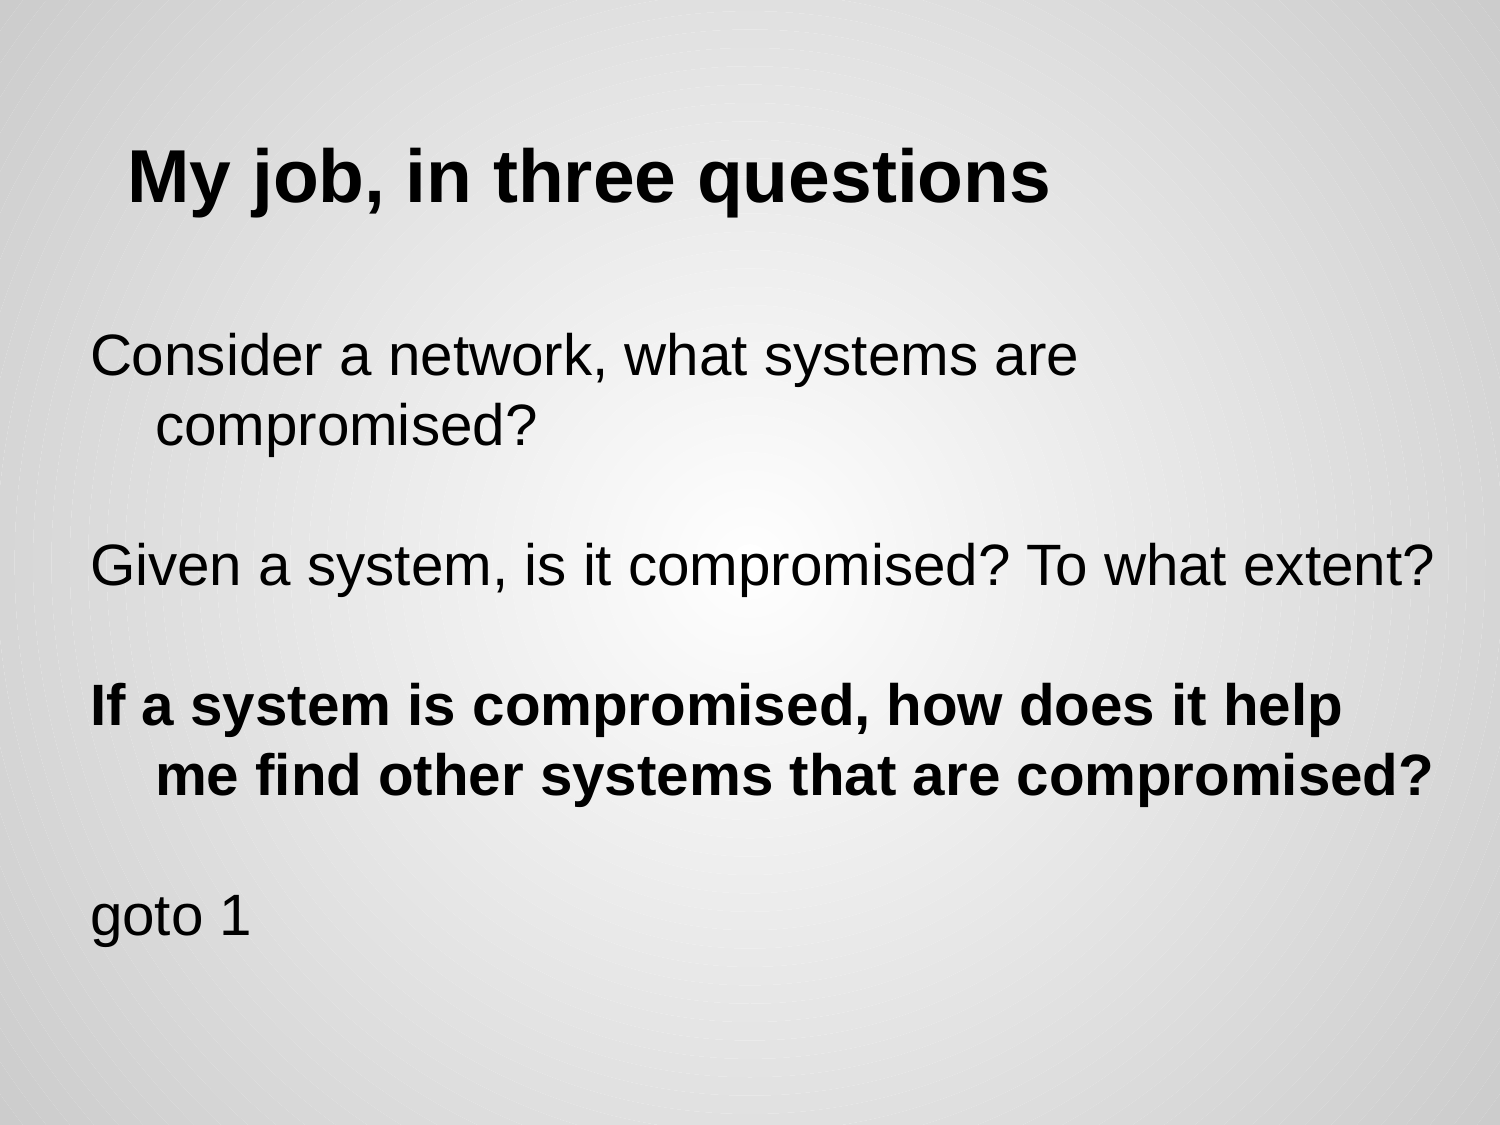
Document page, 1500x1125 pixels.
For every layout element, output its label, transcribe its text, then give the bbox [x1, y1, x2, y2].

title My job, in three questions [75, 45, 1425, 232]
list Consider a network, what systems are compromised? Given a system, is it compromised? To what extent? If a system is compromised, how does it help me find other systems that are compromised? goto 1 [75, 232, 1500, 1059]
